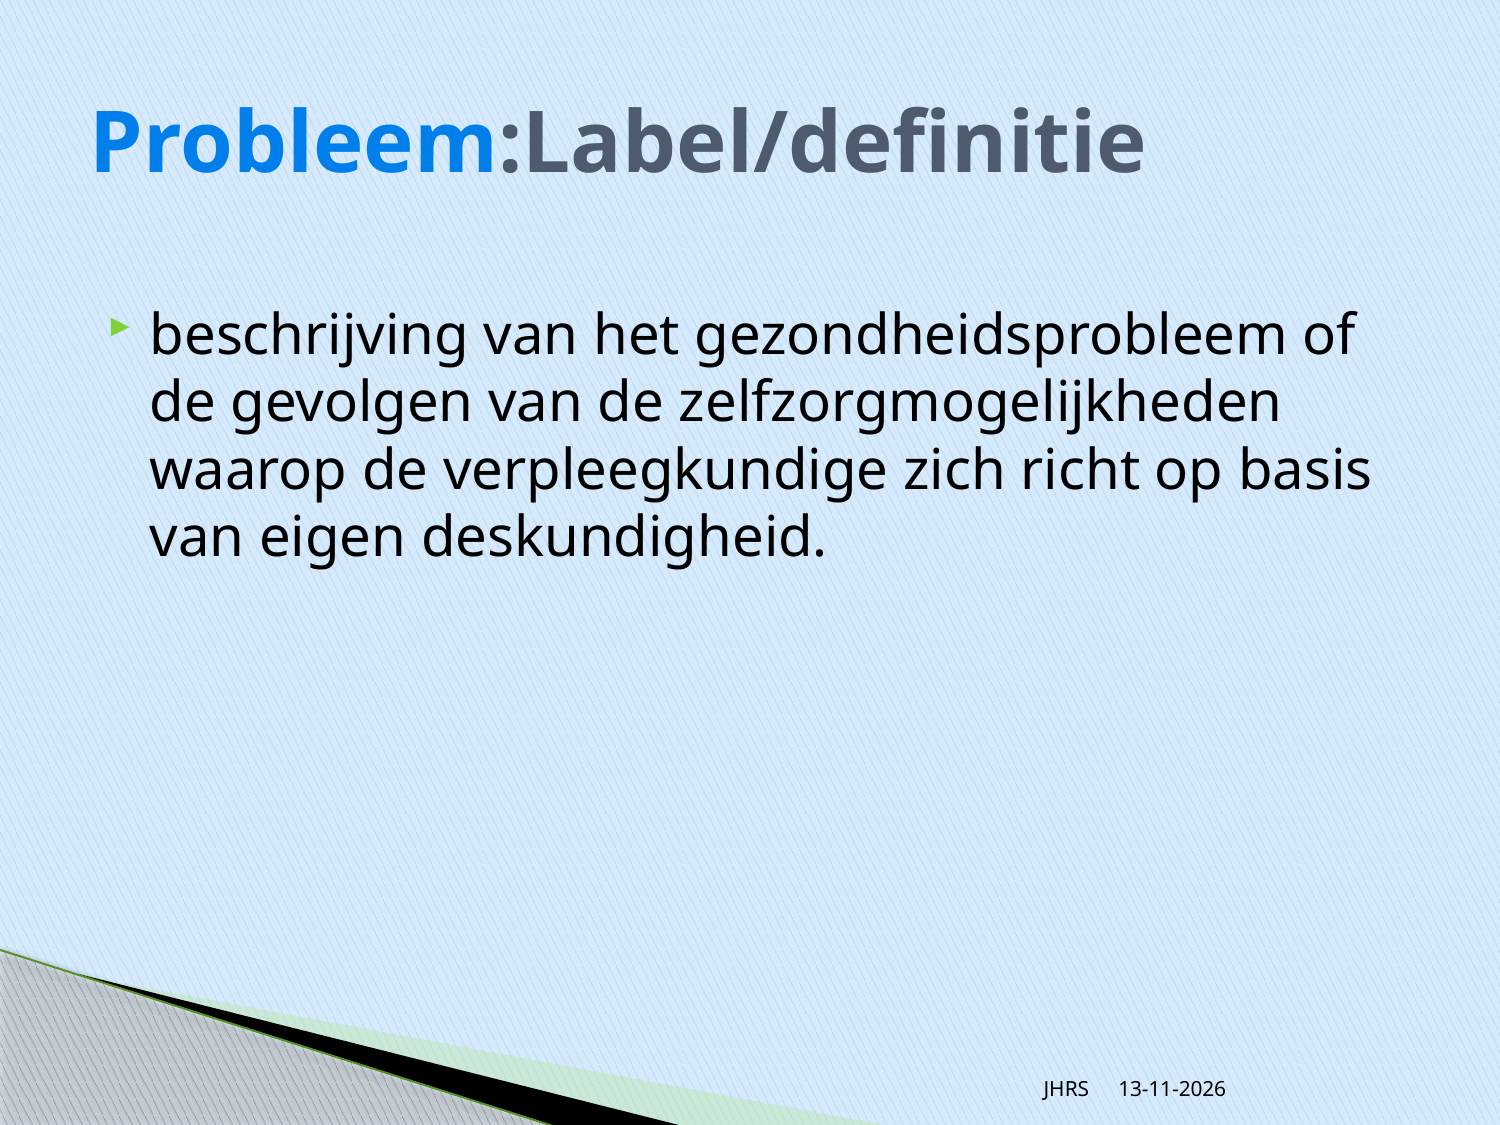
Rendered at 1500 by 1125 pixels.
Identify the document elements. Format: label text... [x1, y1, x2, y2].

list beschrijving van het gezondheidsprobleem of de gevolgen van de zelfzorgmogelijkheden waarop de verpleegkundige zich richt op basis van eigen deskundigheid. [75, 290, 1425, 986]
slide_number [1105, 1051, 1419, 1112]
title Probleem:Label/definitie [75, 45, 1425, 233]
footer JHRS [718, 1051, 1105, 1112]
